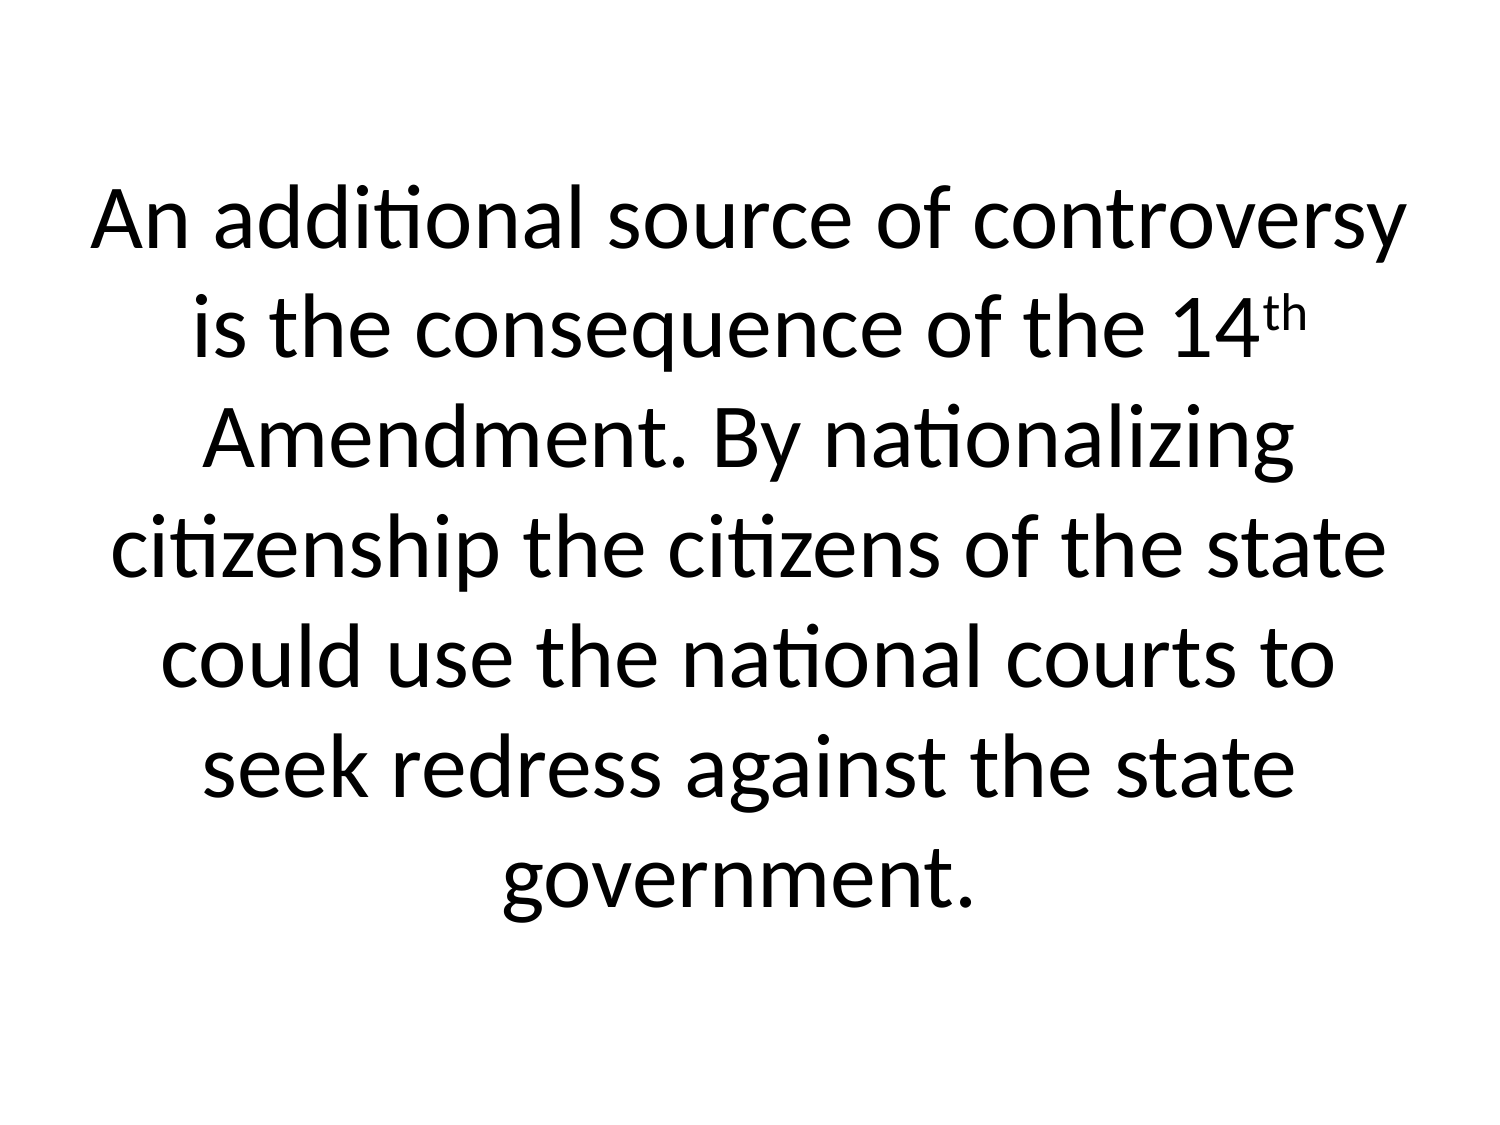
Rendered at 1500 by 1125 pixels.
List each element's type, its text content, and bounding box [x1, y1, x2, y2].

title An additional source of controversy is the consequence of the 14th Amendment. By nationalizing citizenship the citizens of the state could use the national courts to seek redress against the state government. [74, 44, 1426, 1038]
